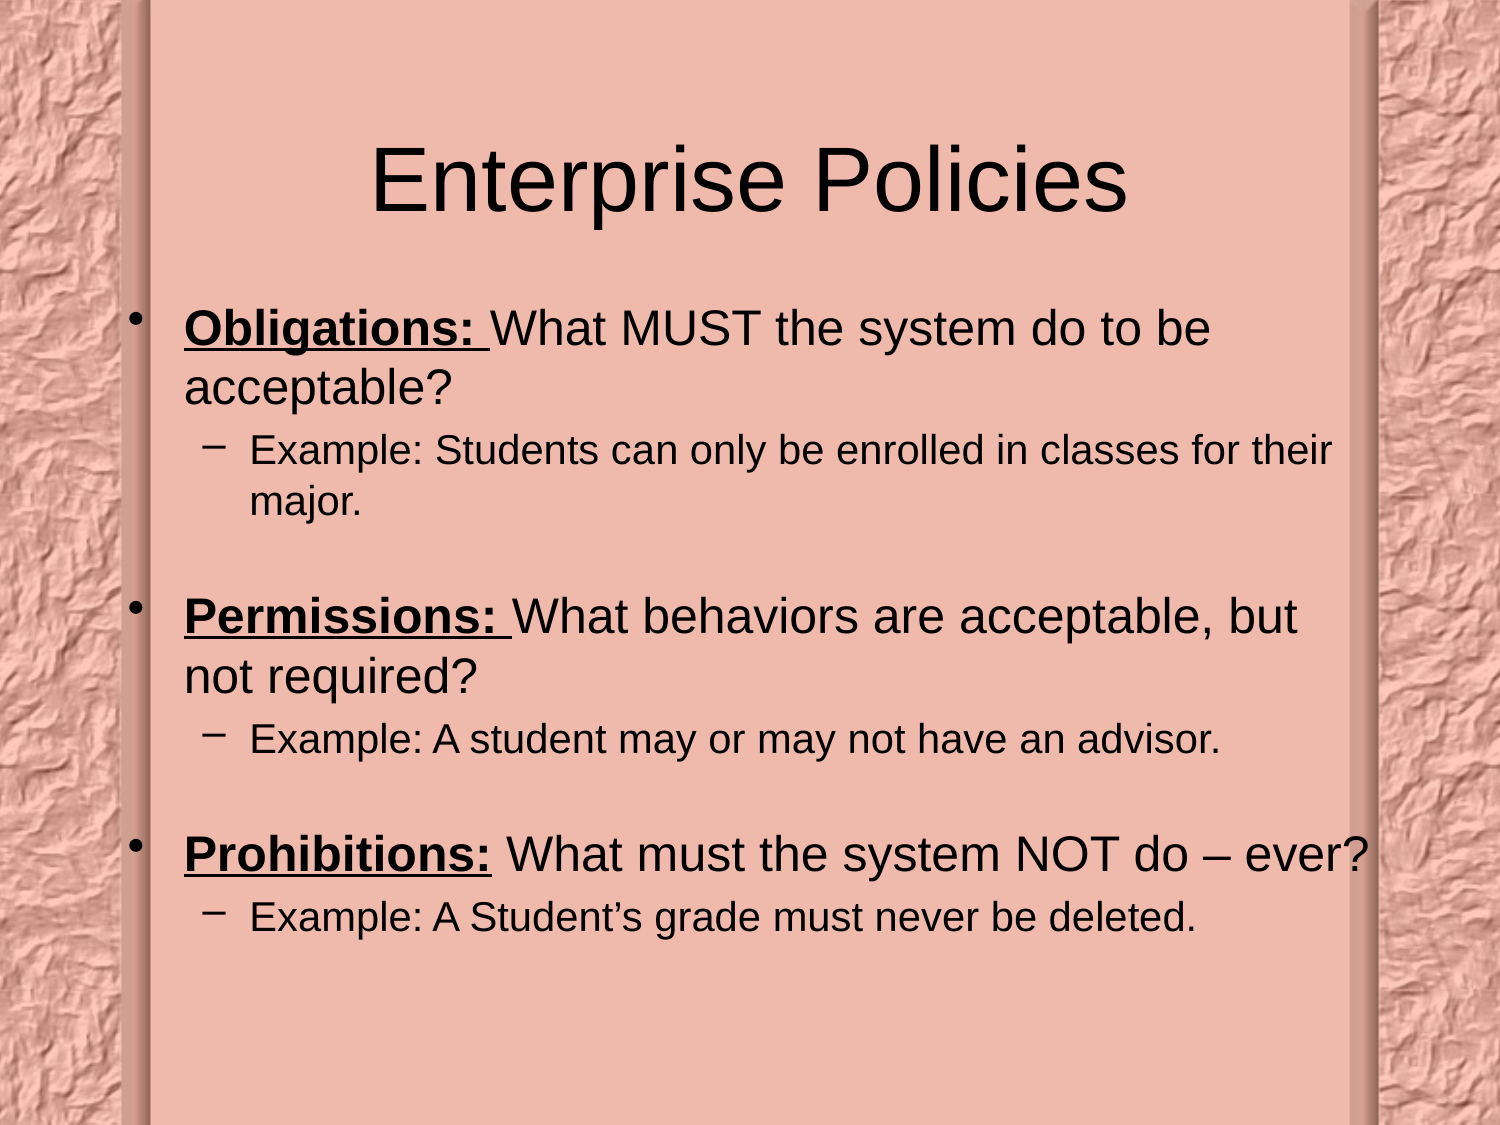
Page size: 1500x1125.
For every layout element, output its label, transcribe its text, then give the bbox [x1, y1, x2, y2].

title Enterprise Policies [112, 87, 1388, 263]
list Obligations: What MUST the system do to be acceptable? Example: Students can only be enrolled in classes for their major. Permissions: What behaviors are acceptable, but not required? Example: A student may or may not have an advisor. Prohibitions: What must the system NOT do – ever? Example: A Student’s grade must never be deleted. [112, 287, 1388, 1051]
picture [0, 0, 1500, 1125]
